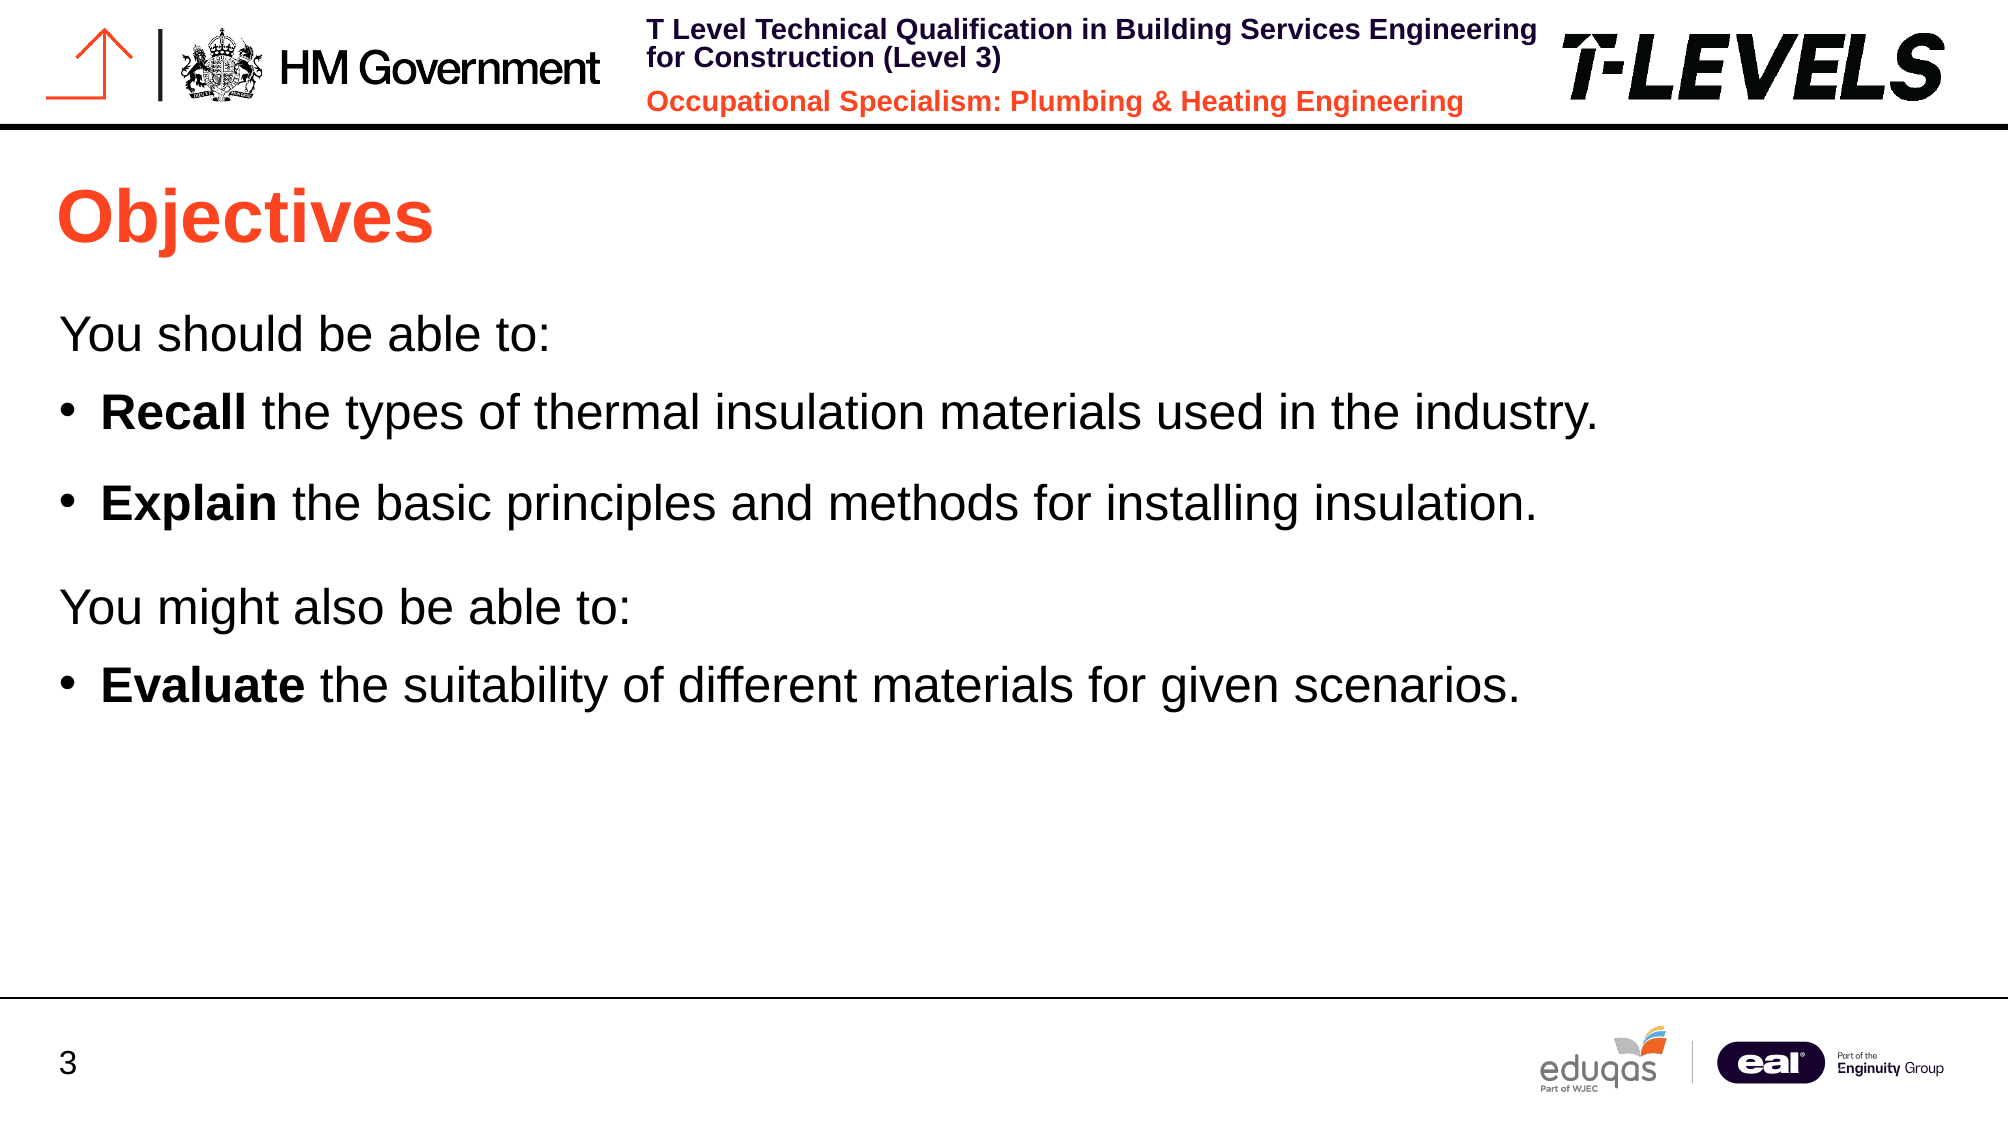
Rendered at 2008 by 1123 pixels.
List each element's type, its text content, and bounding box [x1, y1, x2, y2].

picture [41, 27, 139, 100]
picture [1535, 1021, 1949, 1097]
picture [158, 28, 600, 102]
picture [1543, 25, 1964, 108]
title Objectives [41, 111, 1949, 314]
list You should be able to: Recall the types of thermal insulation materials used in the industry. Explain the basic principles and methods for installing insulation. You might also be able to: Evaluate the suitability of different materials for given scenarios. [59, 295, 1633, 975]
